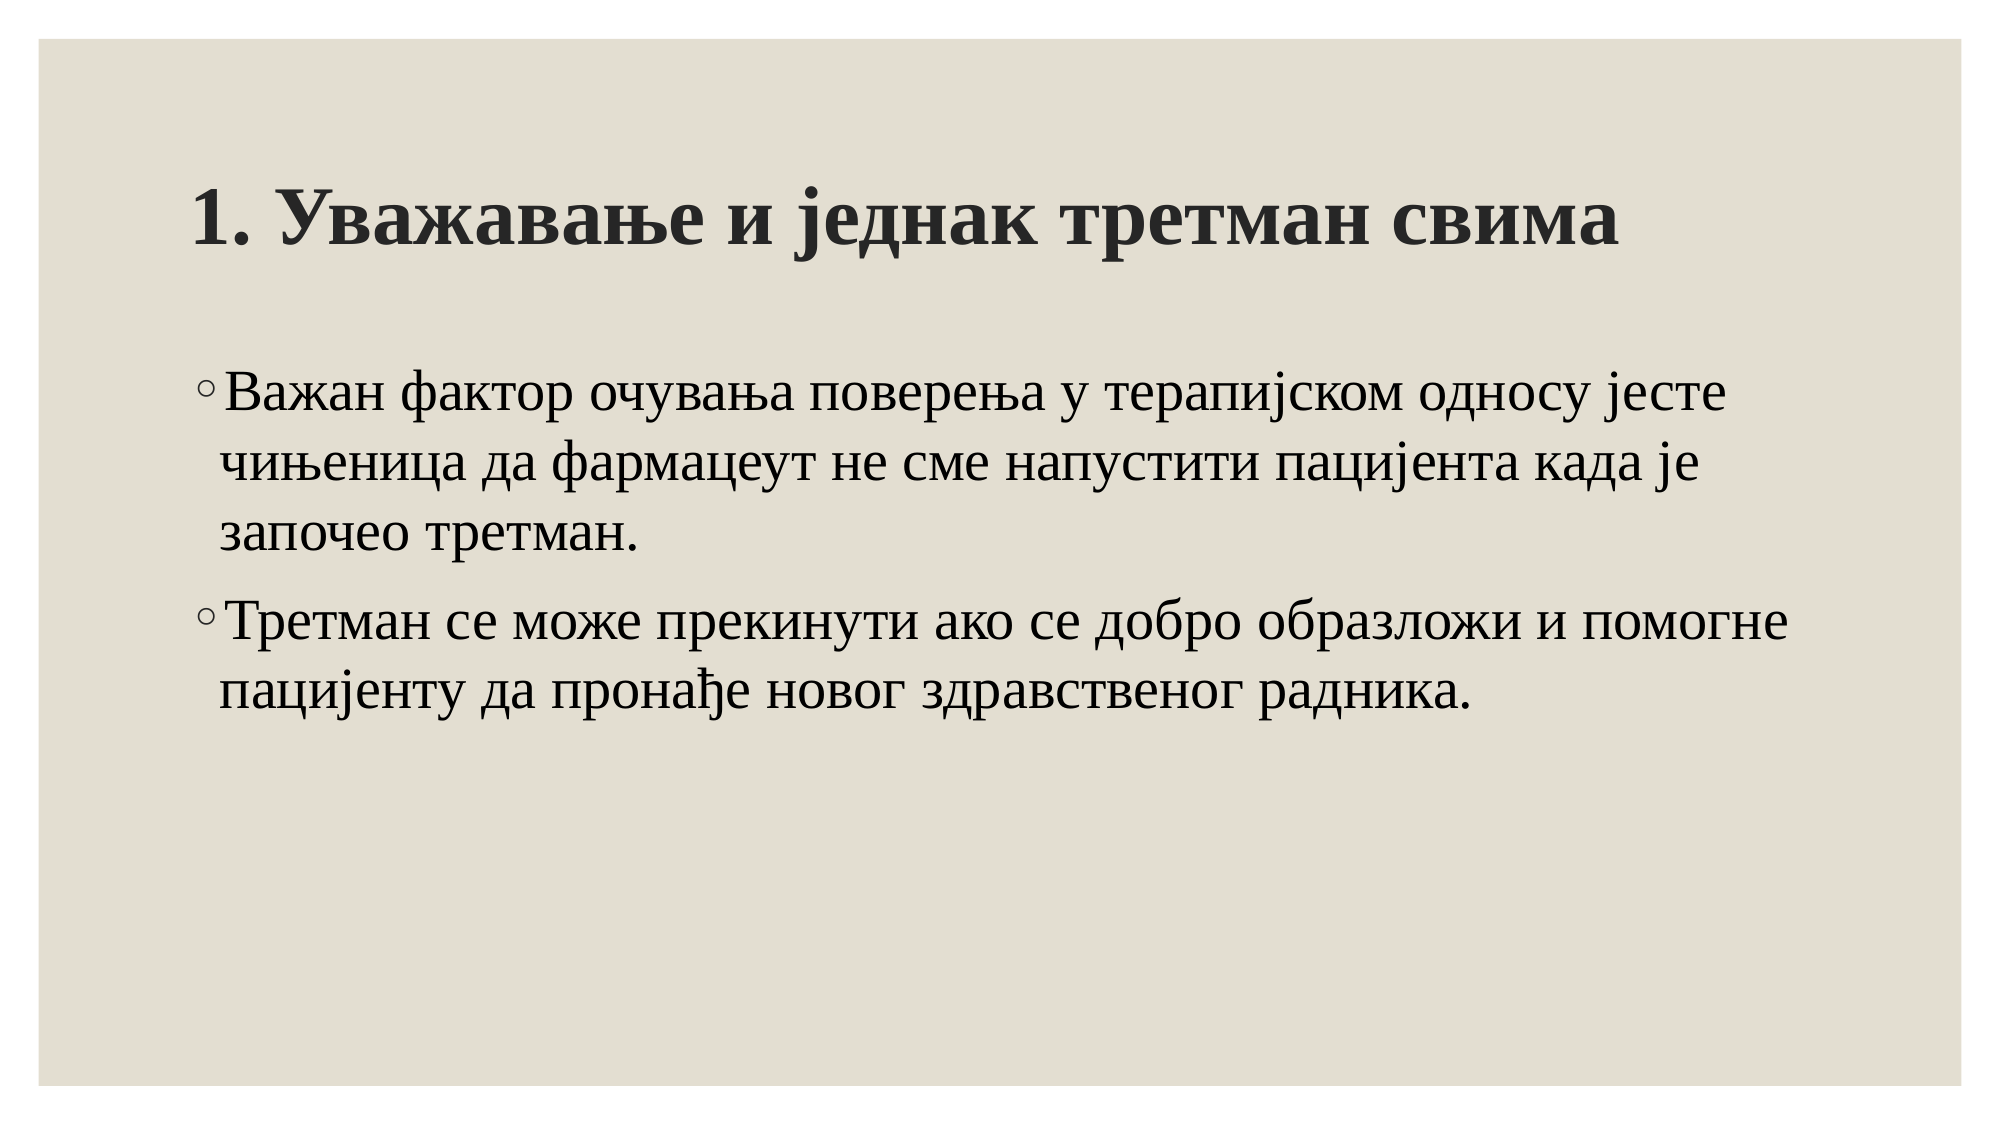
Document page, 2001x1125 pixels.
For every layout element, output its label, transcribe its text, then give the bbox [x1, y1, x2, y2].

title 1. Уважавање и једнак третман свима [174, 105, 1825, 331]
list Важан фактор очувања поверења у терапијском односу јесте чињеница да фармацеут не сме напустити пацијента када је започео третман. Третман се може прекинути ако се добро образложи и помогне пацијенту да пронађе новог здравственог радника. [174, 345, 1825, 990]
